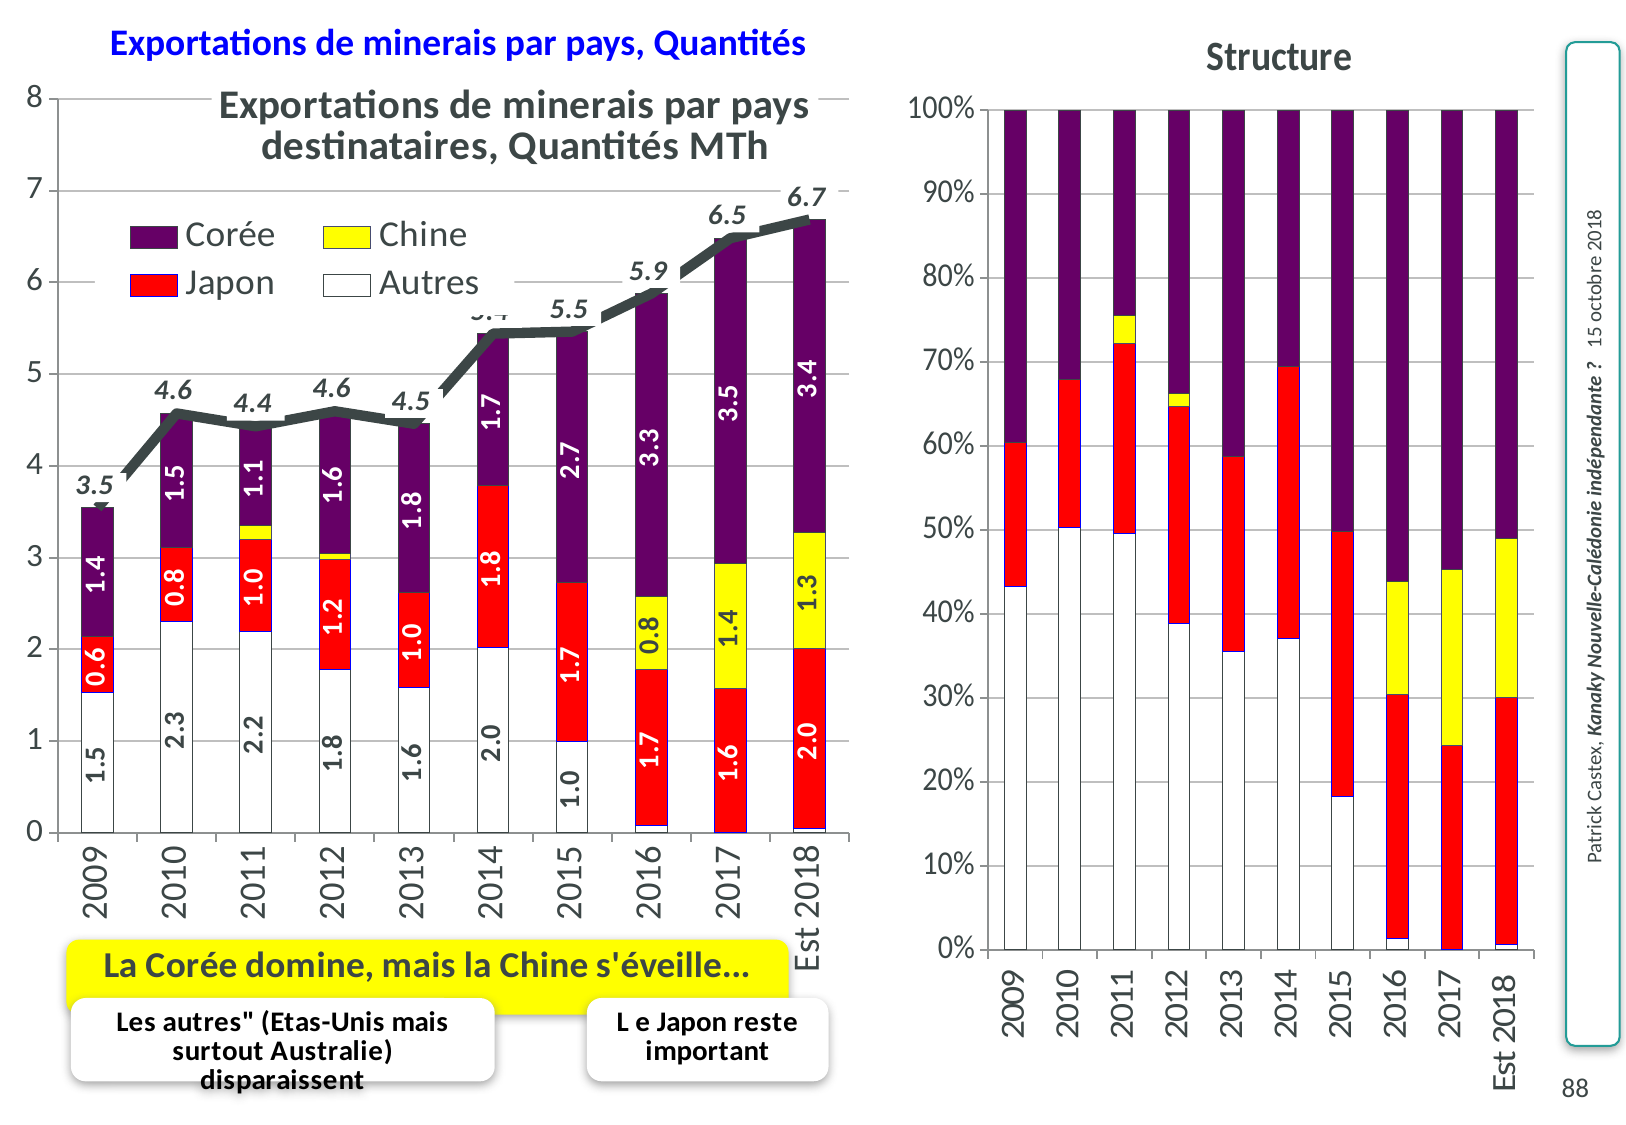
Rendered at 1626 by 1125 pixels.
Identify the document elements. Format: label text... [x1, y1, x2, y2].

chart [906, 24, 1547, 1109]
chart [25, 73, 867, 1109]
text_box Exportations de minerais par pays, Quantités [95, 11, 924, 97]
